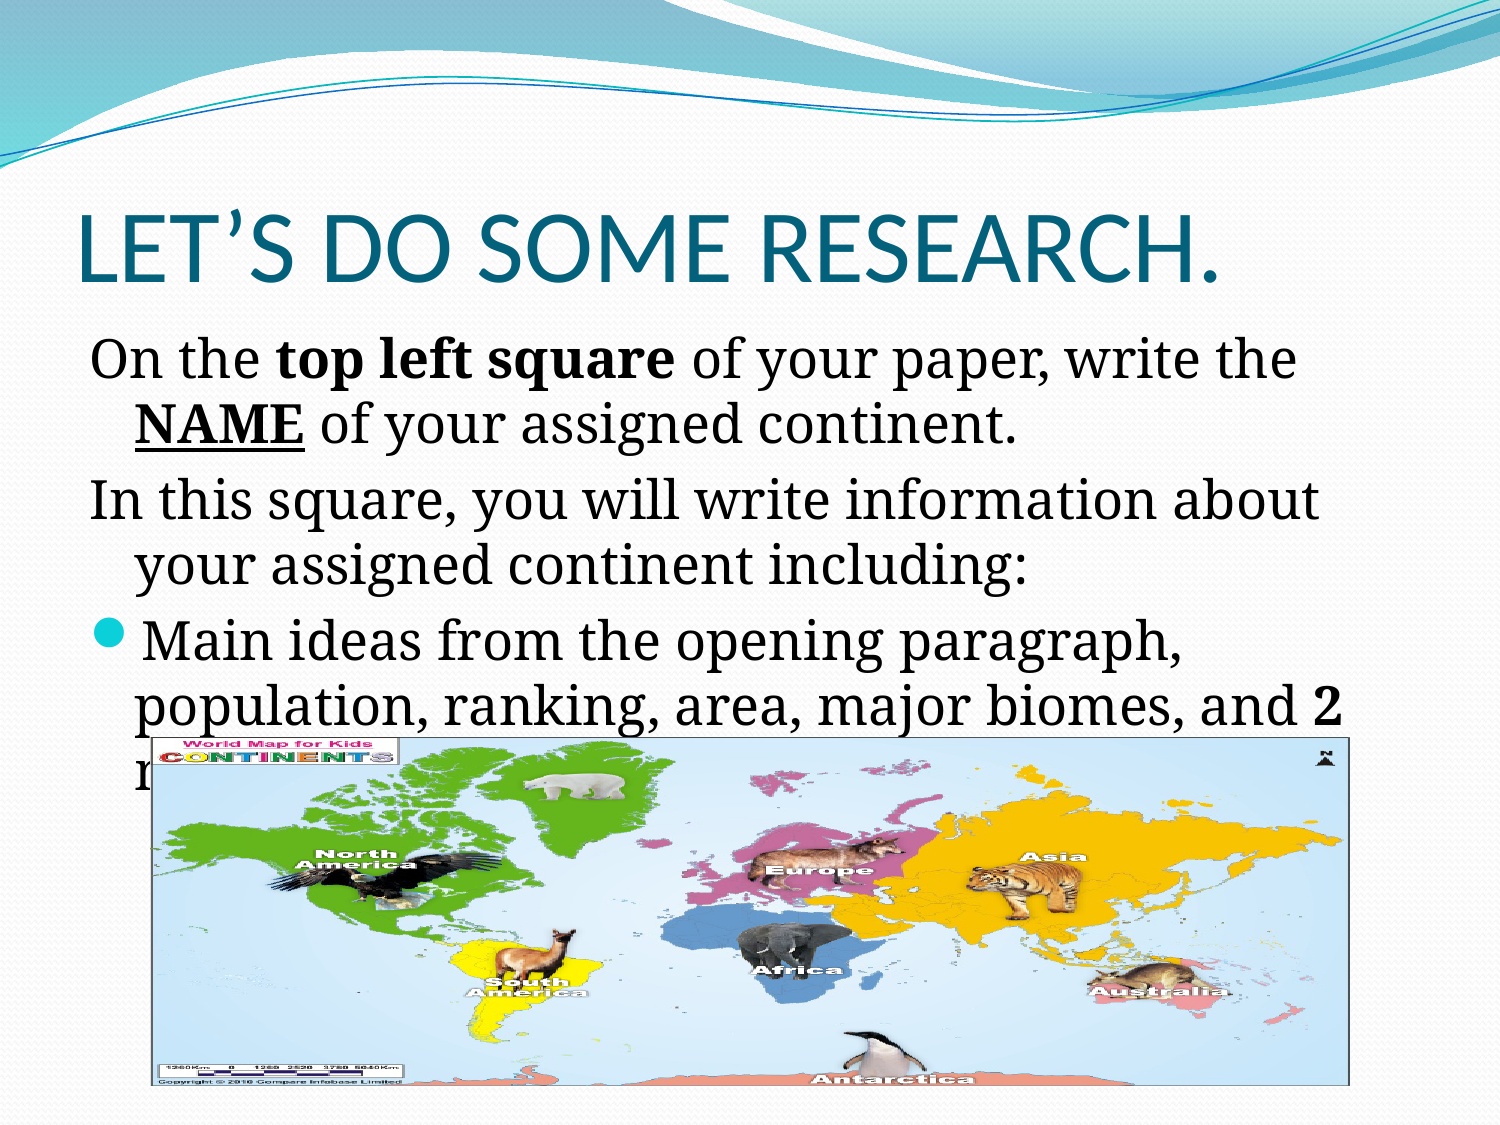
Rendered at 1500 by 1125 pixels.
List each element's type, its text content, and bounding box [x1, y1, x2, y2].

title LET’S DO SOME RESEARCH. [75, 115, 1425, 303]
picture [149, 737, 1351, 1087]
list On the top left square of your paper, write the NAME of your assigned continent. In this square, you will write information about your assigned continent including: Main ideas from the opening paragraph, population, ranking, area, major biomes, and 2 major cities. [75, 317, 1425, 1038]
